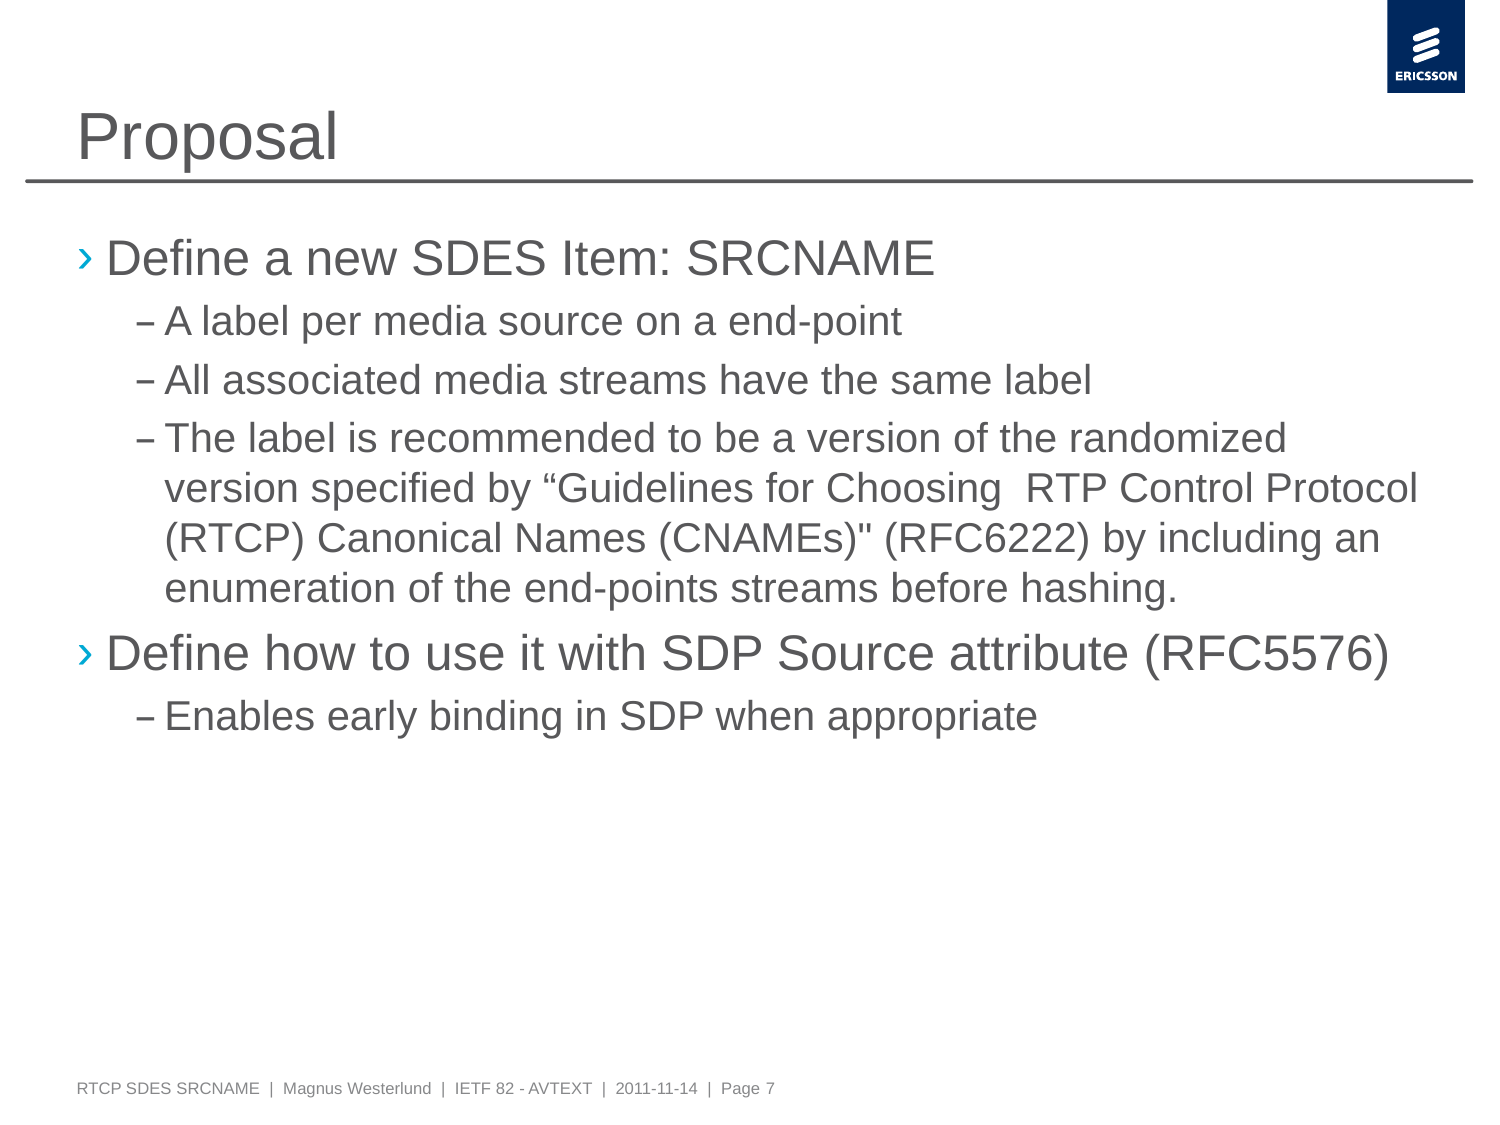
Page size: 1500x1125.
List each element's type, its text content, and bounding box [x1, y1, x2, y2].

list Define a new SDES Item: SRCNAME A label per media source on a end-point All associated media streams have the same label The label is recommended to be a version of the randomized version specified by “Guidelines for Choosing RTP Control Protocol (RTCP) Canonical Names (CNAMEs)" (RFC6222) by including an enumeration of the end-points streams before hashing. Define how to use it with SDP Source attribute (RFC5576) Enables early binding in SDP when appropriate [64, 225, 1436, 929]
title Proposal [64, 91, 1349, 173]
